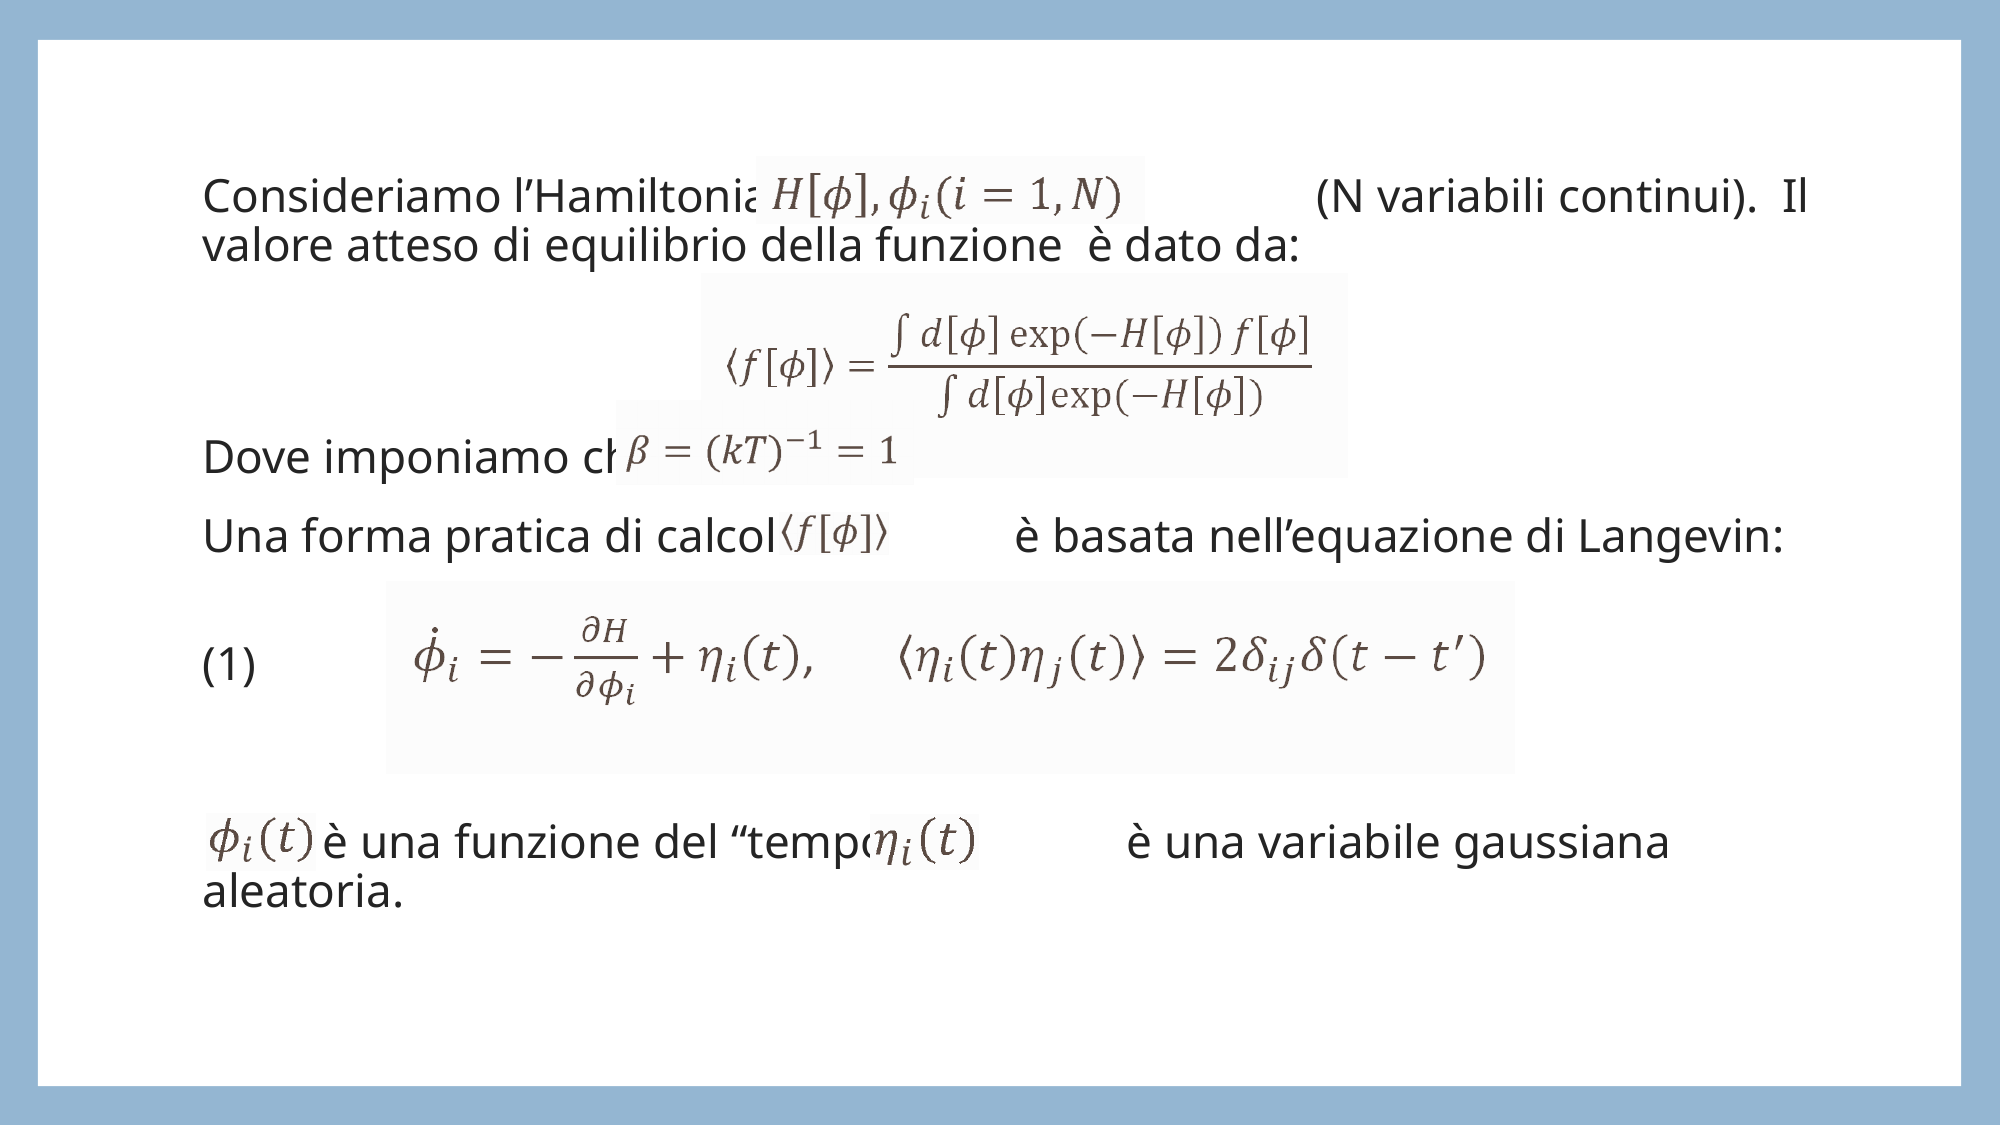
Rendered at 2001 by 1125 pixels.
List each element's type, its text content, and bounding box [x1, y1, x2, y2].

picture [206, 813, 316, 872]
picture [869, 814, 980, 870]
picture [386, 581, 1516, 775]
picture [756, 156, 1145, 224]
list Consideriamo l’Hamiltoniano (N variabili continui). Il valore atteso di equilibrio della funzione è dato da: Dove imponiamo che Una forma pratica di calcolare è basata nell’equazione di Langevin: (1) è una funzione del “tempo” t e è una variabile gaussiana aleatoria. [187, 165, 1835, 998]
picture [616, 273, 1349, 485]
picture [779, 511, 889, 555]
